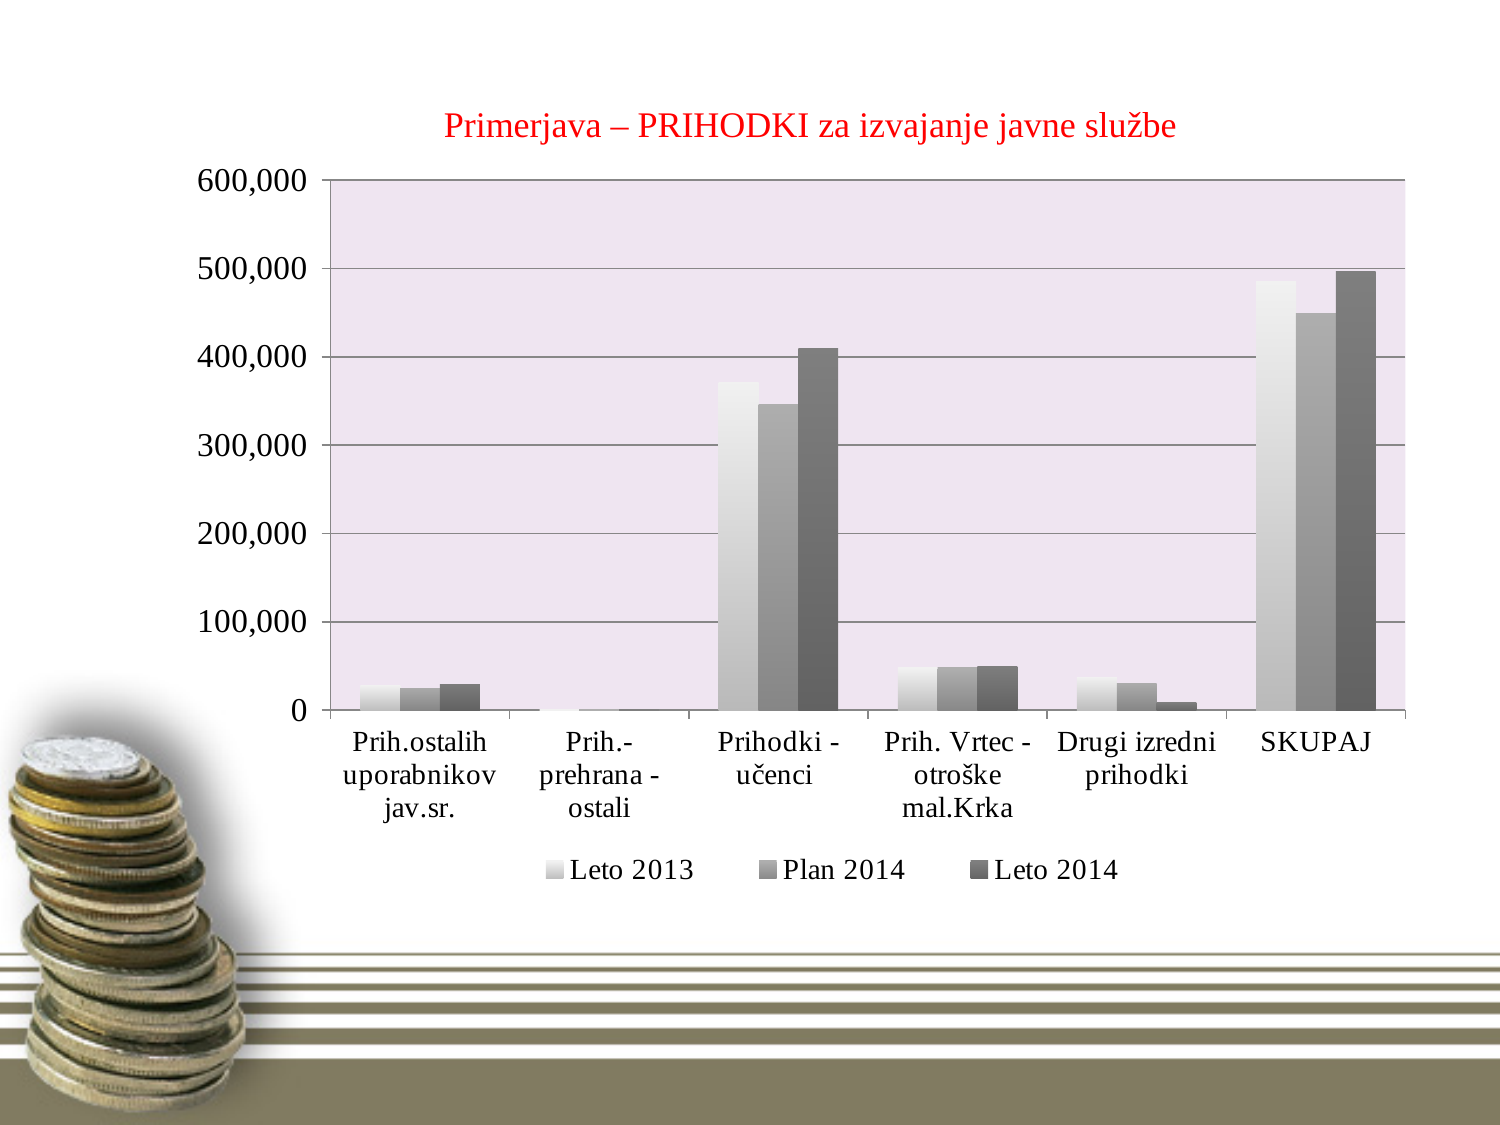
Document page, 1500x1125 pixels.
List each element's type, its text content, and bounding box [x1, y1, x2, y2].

title Primerjava – PRIHODKI za izvajanje javne službe [234, 93, 1388, 150]
chart [34, 152, 1407, 1079]
picture [0, 0, 1500, 1125]
